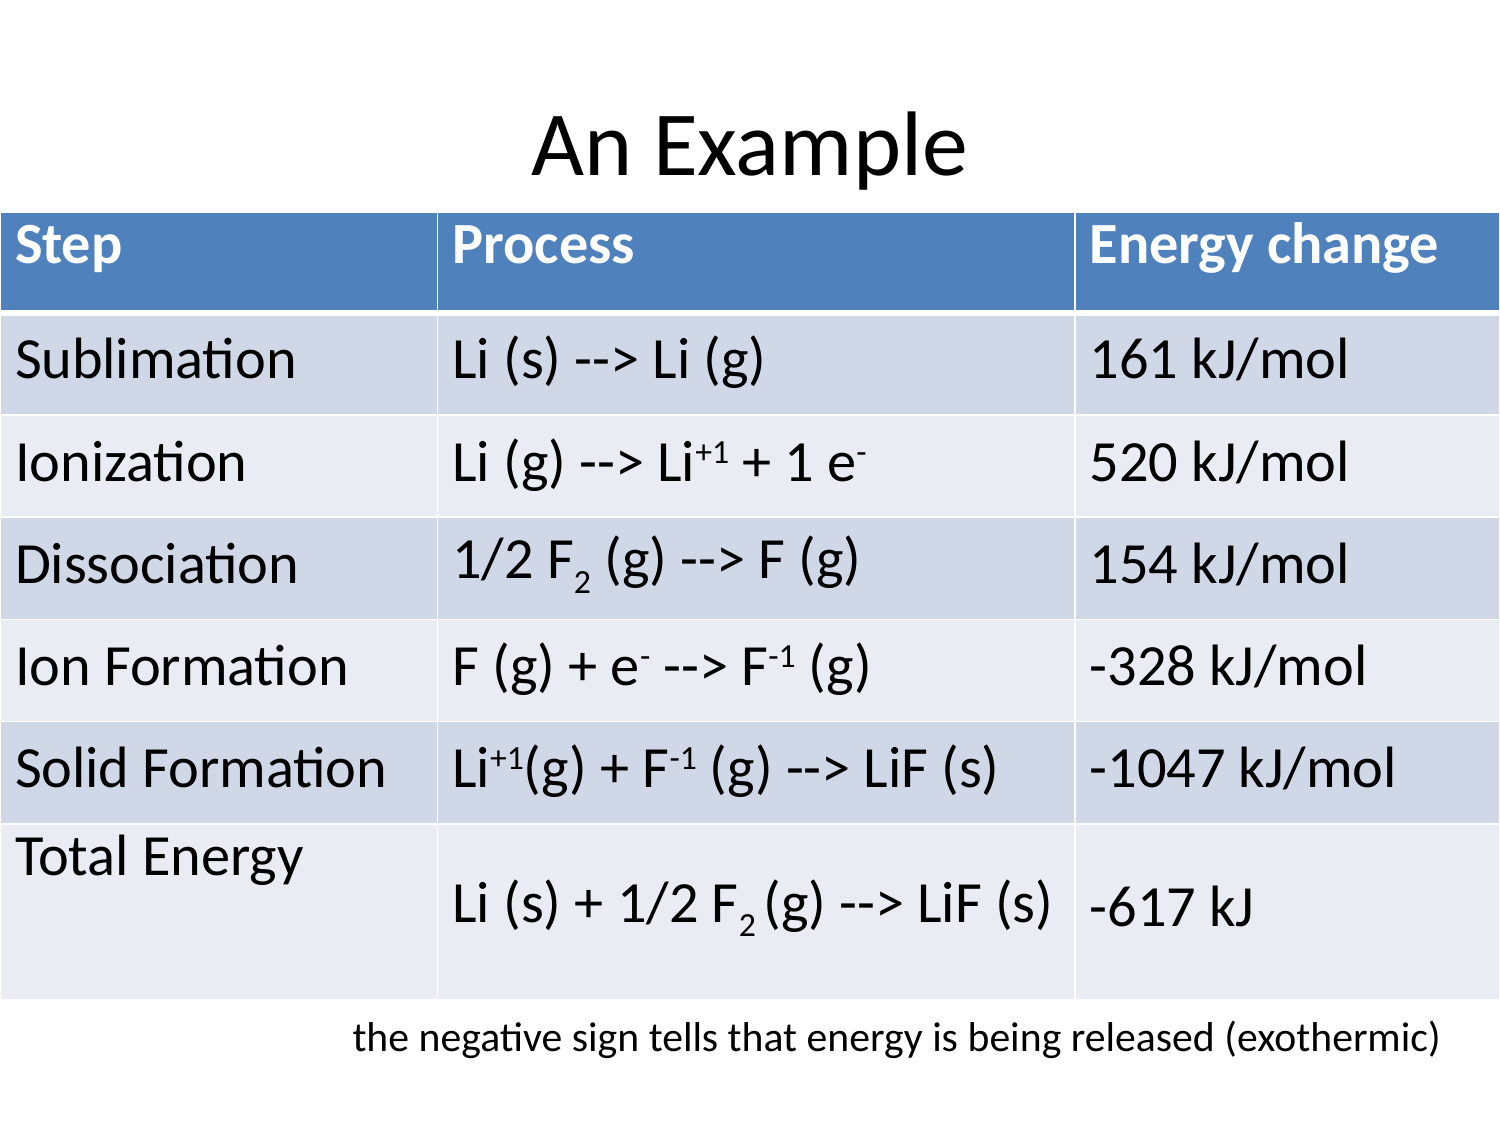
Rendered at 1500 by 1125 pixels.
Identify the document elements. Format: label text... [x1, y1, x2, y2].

table_cell 161 kJ/mol [1076, 316, 1499, 414]
table_header Energy change [1076, 213, 1499, 310]
table_cell -1047 kJ/mol [1076, 722, 1499, 823]
table_header the negative sign tells that energy is being released (exothermic) [338, 1013, 1500, 1069]
table_cell Sublimation [1, 316, 437, 414]
table_cell Li (s) + 1/2 F2 (g) --> LiF (s) [438, 825, 1074, 999]
table_cell Ionization [1, 416, 437, 516]
table_cell 154 kJ/mol [1076, 518, 1499, 619]
table_cell 1/2 F2 (g) --> F (g) [438, 518, 1074, 619]
title An Example [75, 45, 1425, 212]
table_cell 520 kJ/mol [1076, 416, 1499, 516]
table_cell Li (g) --> Li+1 + 1 e- [438, 416, 1074, 516]
table_cell -617 kJ [1076, 825, 1499, 999]
table_header Step [1, 213, 437, 310]
table_cell Ion Formation [1, 620, 437, 721]
table_cell -328 kJ/mol [1076, 620, 1499, 721]
table_header Process [438, 213, 1074, 310]
table_cell Total Energy [1, 825, 437, 999]
table_cell Dissociation [1, 518, 437, 619]
table_cell F (g) + e- --> F-1 (g) [438, 620, 1074, 721]
table_cell Li+1(g) + F-1 (g) --> LiF (s) [438, 722, 1074, 823]
table_cell Li (s) --> Li (g) [438, 316, 1074, 414]
table_cell Solid Formation [1, 722, 437, 823]
